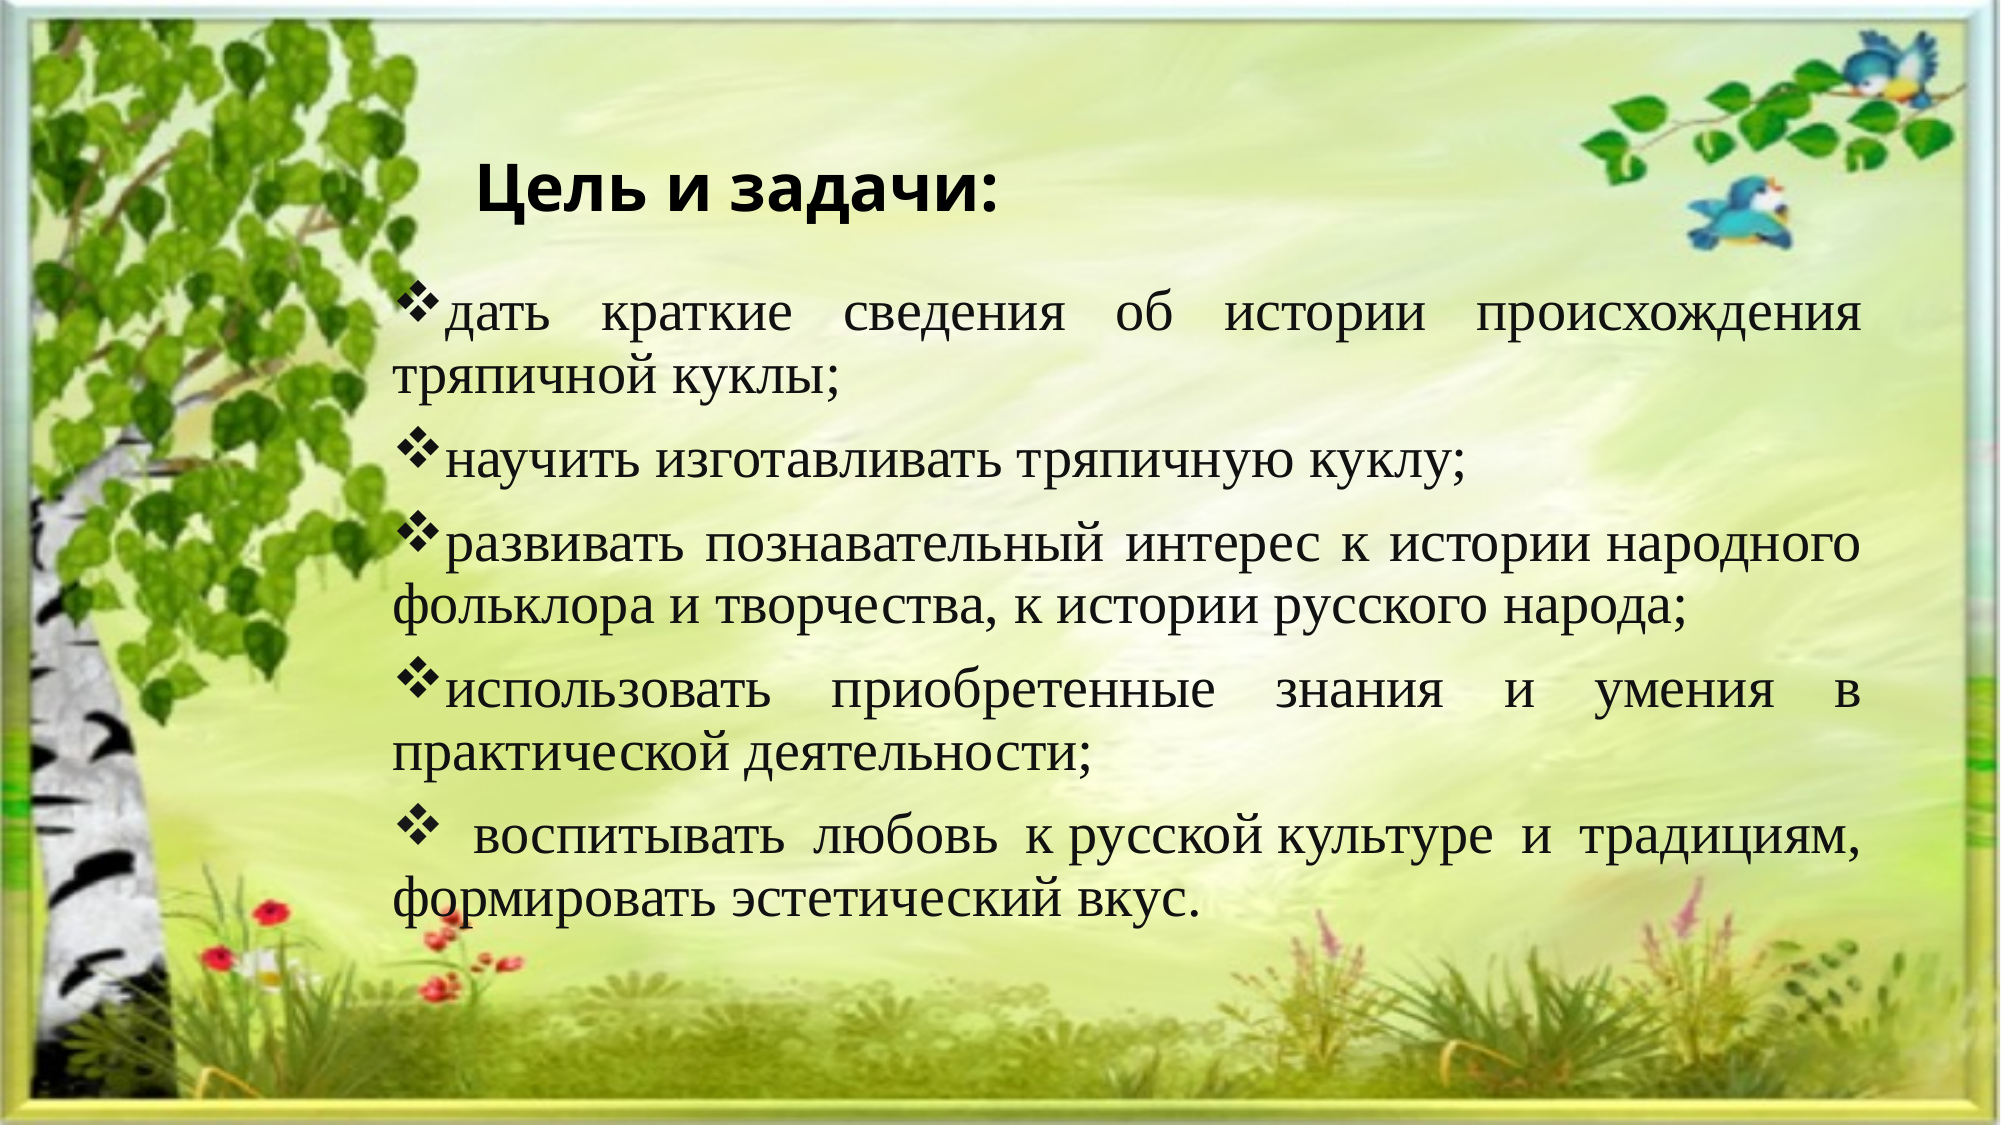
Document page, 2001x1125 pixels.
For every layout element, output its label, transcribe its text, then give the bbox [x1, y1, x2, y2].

list дать краткие сведения об истории происхождения тряпичной куклы; научить изготавливать тряпичную куклу; развивать познавательный интерес к истории народного фольклора и творчества, к истории русского народа; использовать приобретенные знания и умения в практической деятельности; воспитывать любовь к русской культуре и традициям, формировать эстетический вкус. [361, 273, 1878, 987]
title Цель и задачи: [459, 145, 1097, 234]
picture [0, 0, 2001, 1125]
